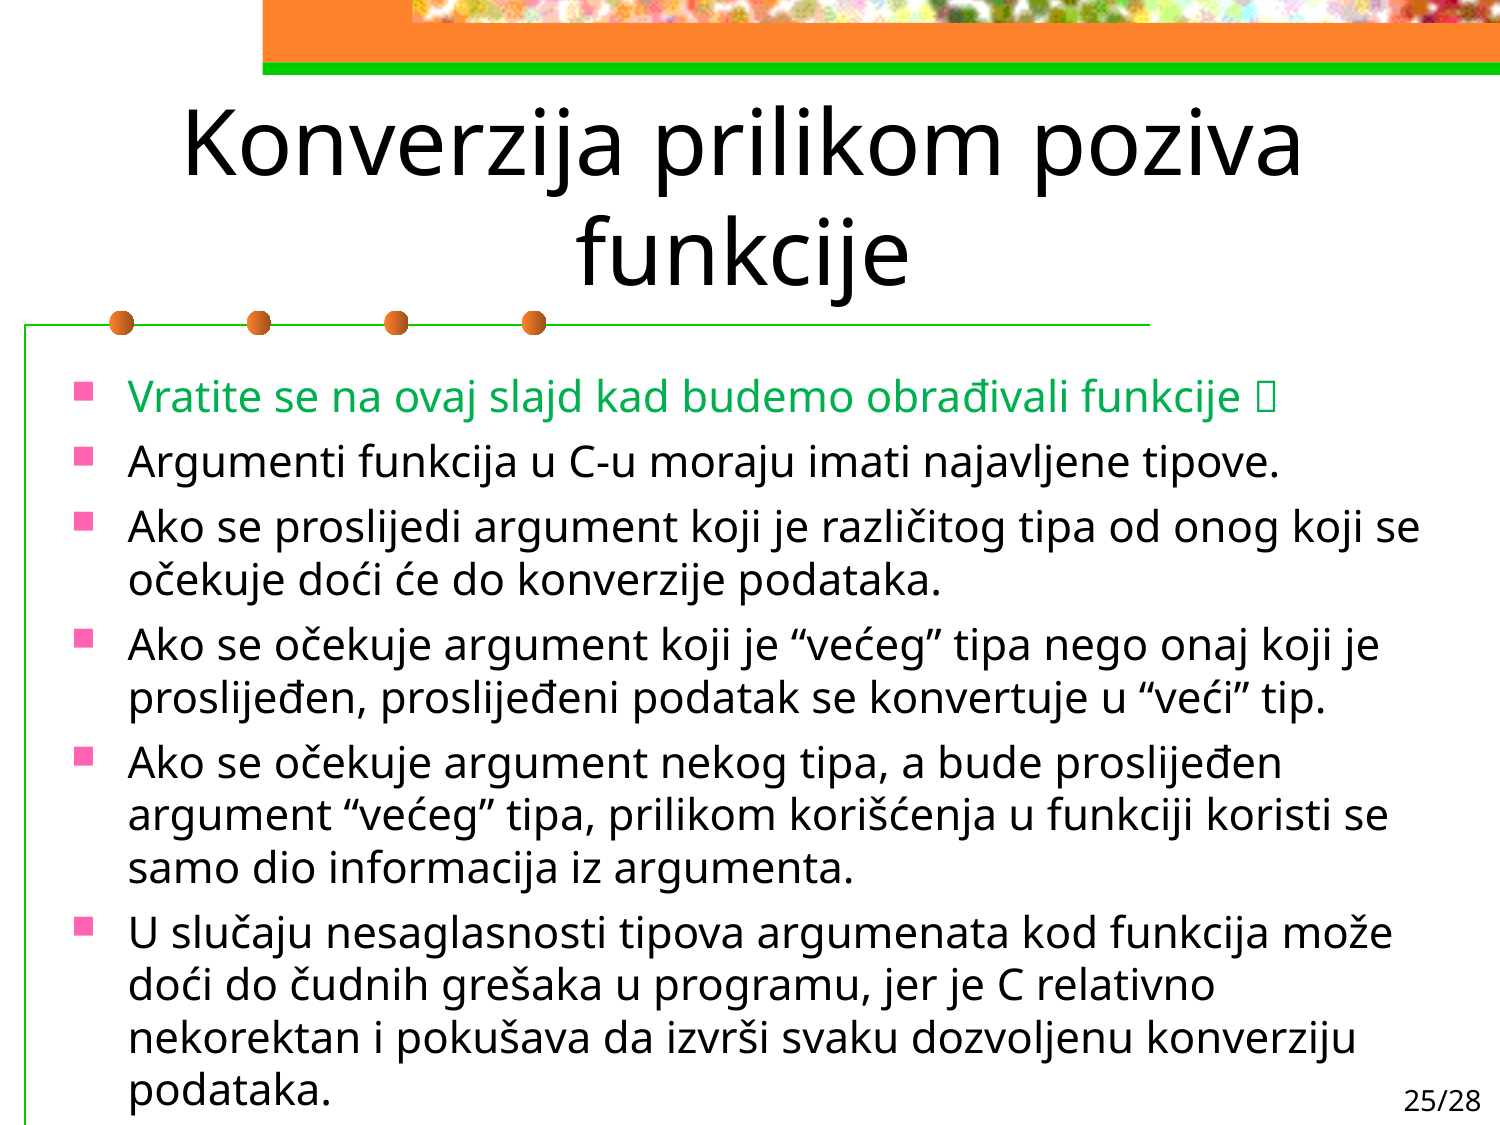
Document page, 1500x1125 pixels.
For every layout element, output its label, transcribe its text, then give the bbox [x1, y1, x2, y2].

slide_number 25/28 [1364, 1049, 1497, 1125]
picture [412, 0, 1500, 23]
list Vratite se na ovaj slajd kad budemo obrađivali funkcije  Argumenti funkcija u C-u moraju imati najavljene tipove. Ako se proslijedi argument koji je različitog tipa od onog koji se očekuje doći će do konverzije podataka. Ako se očekuje argument koji je “većeg” tipa nego onaj koji je proslijeđen, proslijeđeni podatak se konvertuje u “veći” tip. Ako se očekuje argument nekog tipa, a bude proslijeđen argument “većeg” tipa, prilikom korišćenja u funkciji koristi se samo dio informacija iz argumenta. U slučaju nesaglasnosti tipova argumenata kod funkcija može doći do čudnih grešaka u programu, jer je C relativno nekorektan i pokušava da izvrši svaku dozvoljenu konverziju podataka. [56, 361, 1475, 1100]
title Konverzija prilikom poziva funkcije [12, 99, 1475, 288]
